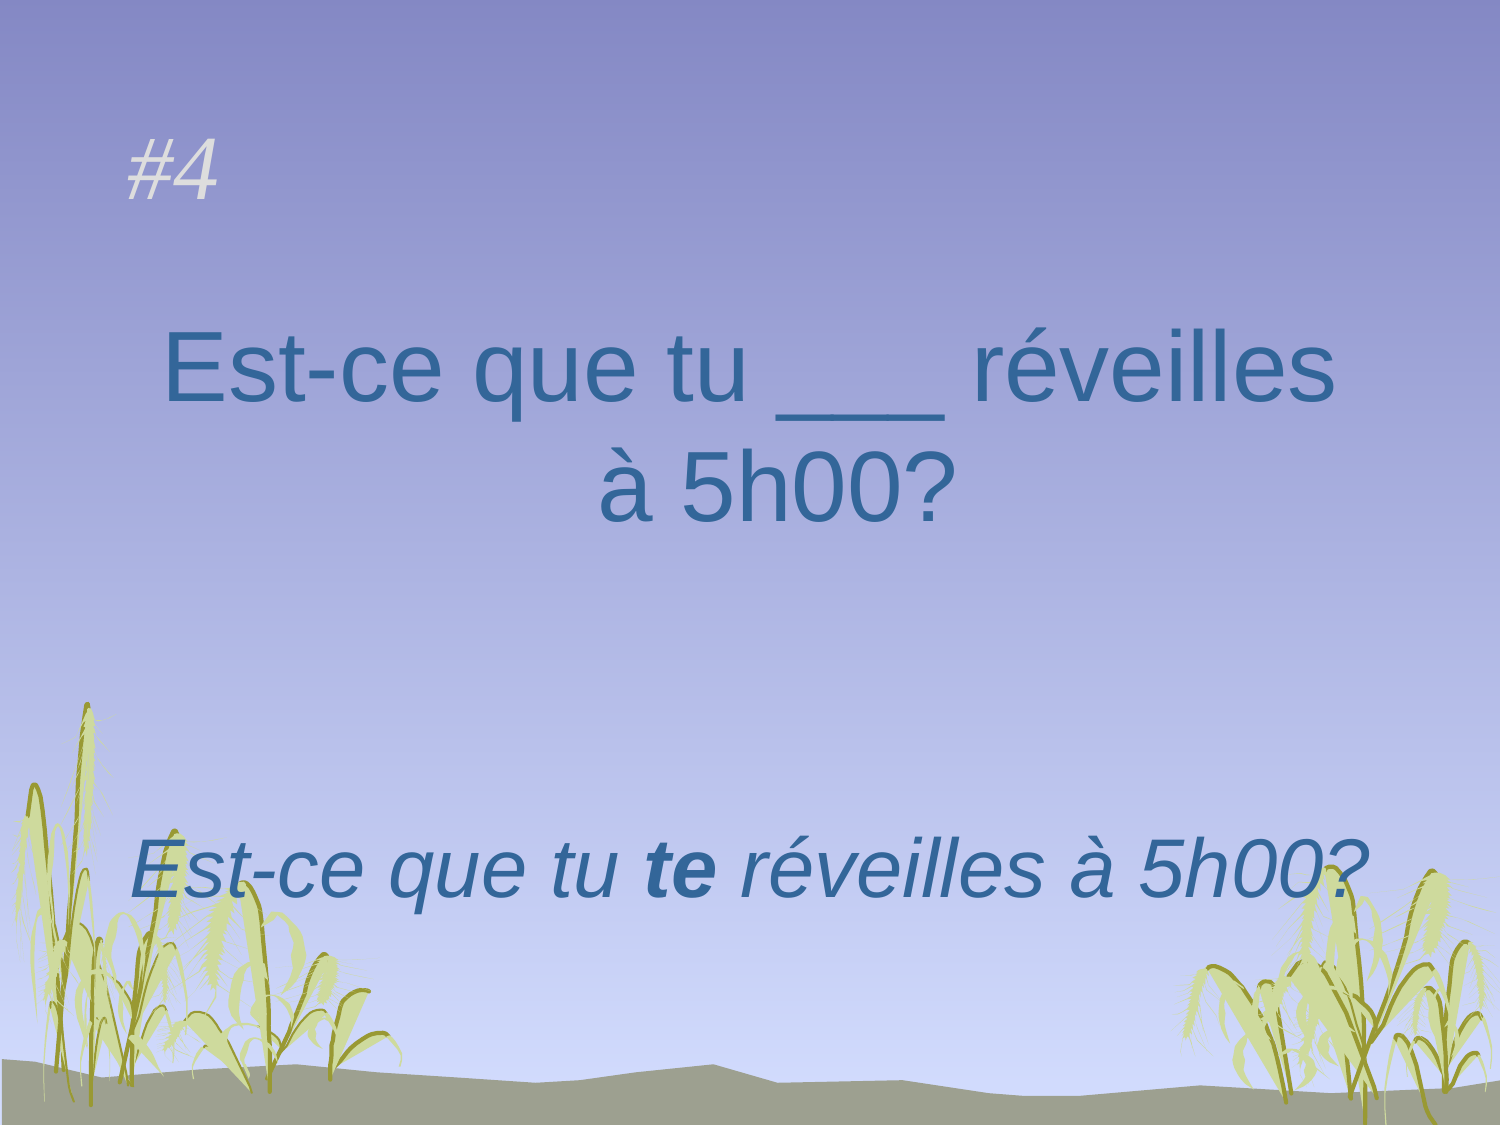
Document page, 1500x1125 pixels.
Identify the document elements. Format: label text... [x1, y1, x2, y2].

list Est-ce que tu ___ réveilles à 5h00? Est-ce que tu te réveilles à 5h00? [112, 293, 1388, 969]
title #4 [112, 68, 1388, 257]
